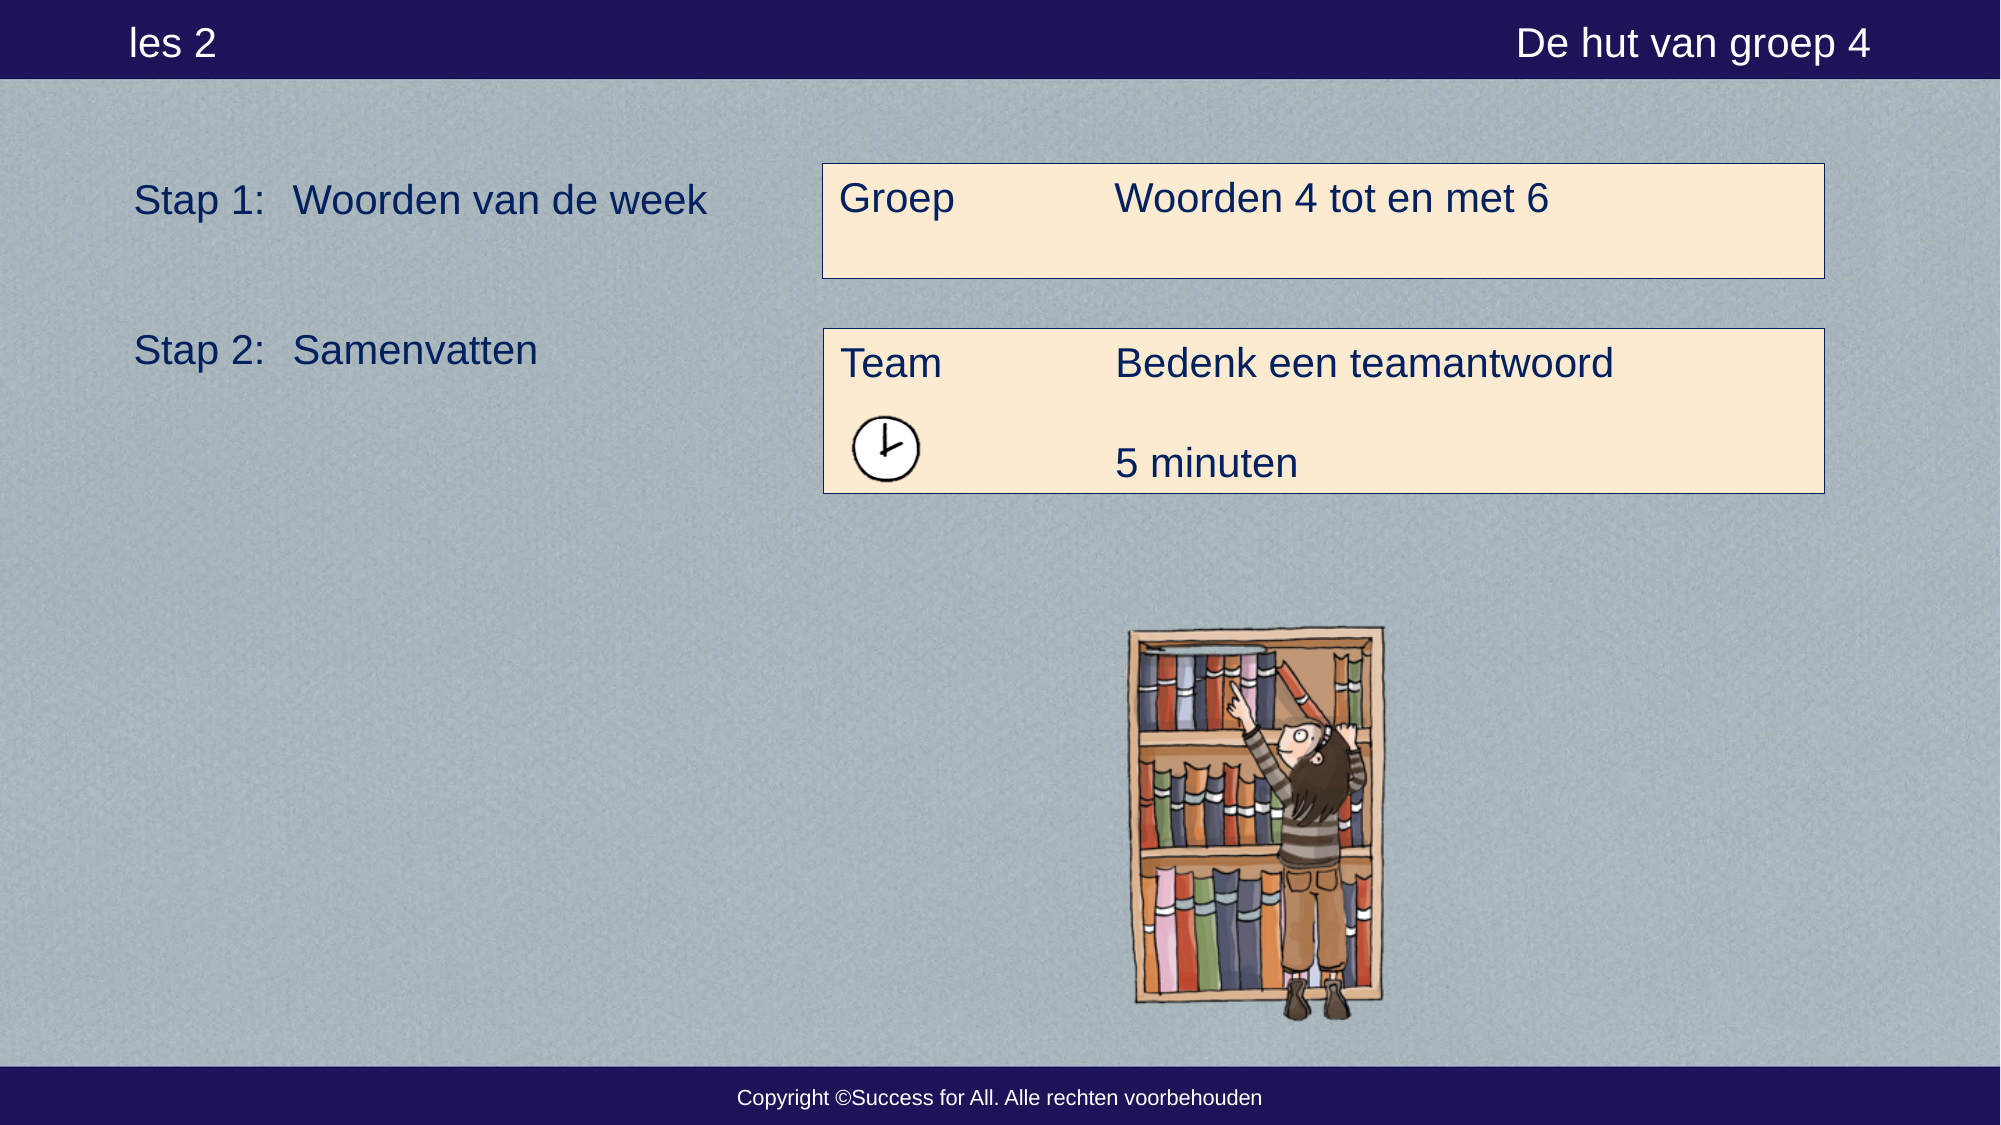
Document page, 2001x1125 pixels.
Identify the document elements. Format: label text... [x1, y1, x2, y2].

text_box Copyright ©Success for All. Alle rechten voorbehouden [0, 1076, 2000, 1125]
text_box Stap 1: Woorden van de week Stap 2: Samenvatten [118, 114, 911, 730]
text_box Groep Woorden 4 tot en met 6 [822, 163, 1825, 279]
text_box les 2 [114, 8, 354, 73]
picture [0, 0, 2001, 1125]
text_box De hut van groep 4 [999, 8, 1886, 73]
text_box Team Bedenk een teamantwoord 5 minuten [911, 328, 1825, 494]
